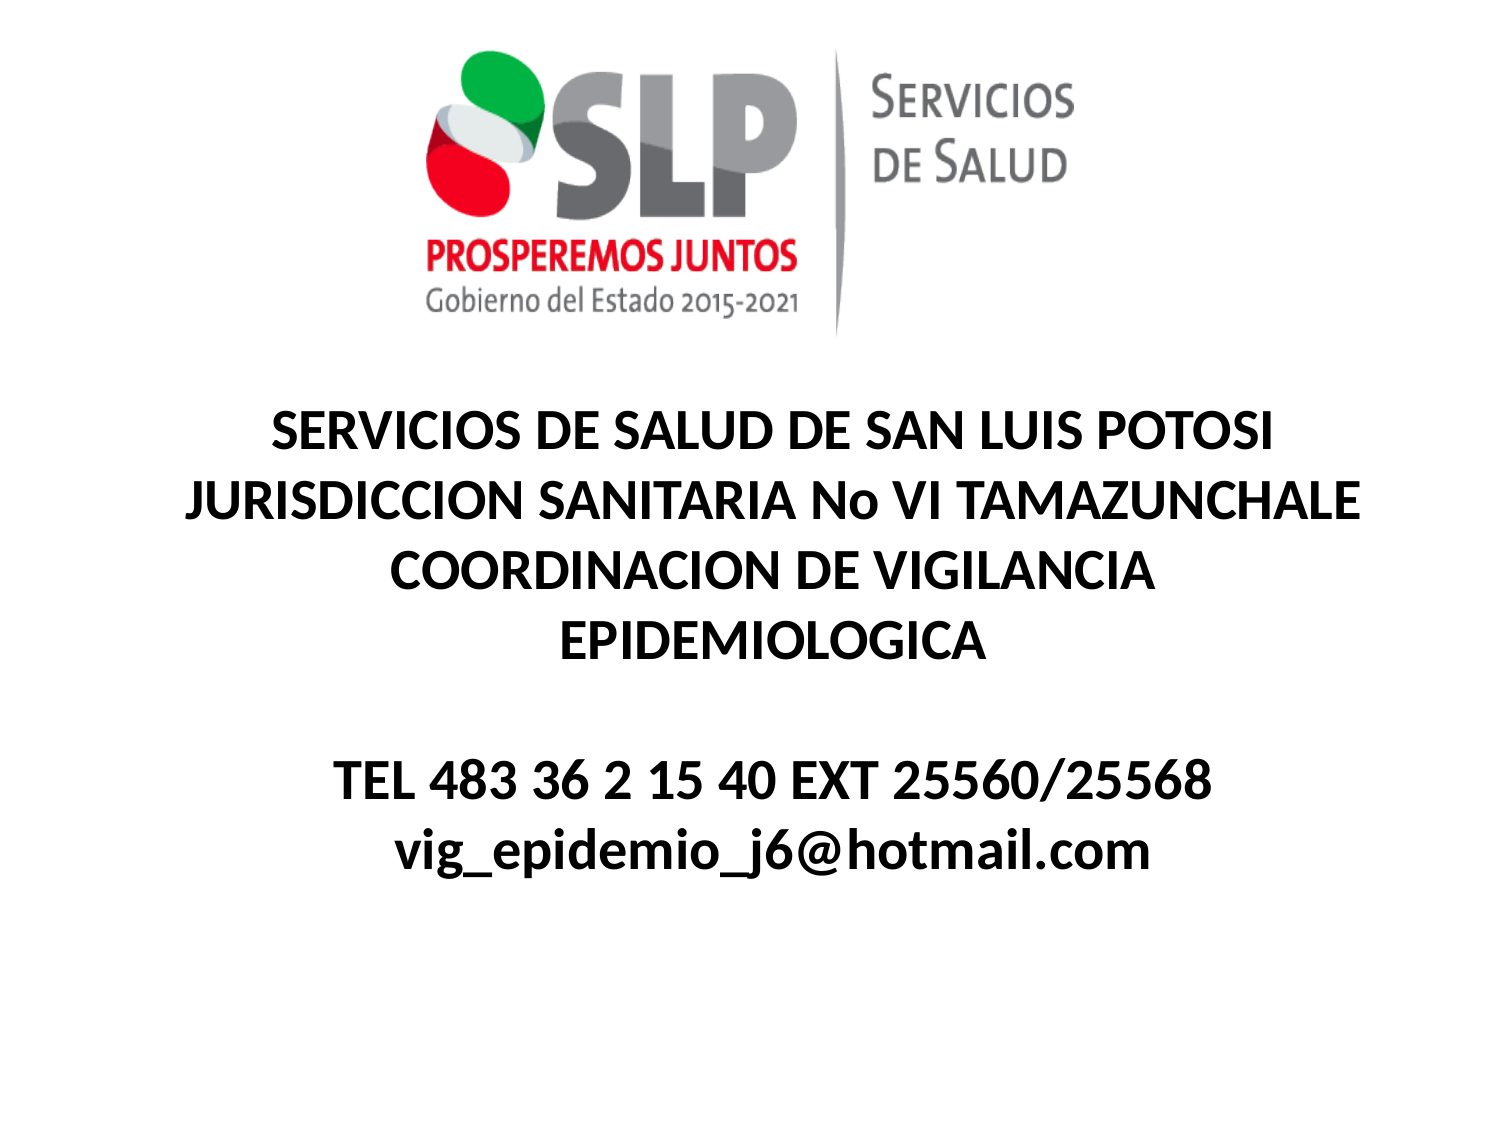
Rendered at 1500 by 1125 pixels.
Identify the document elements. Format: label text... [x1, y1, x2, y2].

picture [426, 50, 1074, 339]
text_box SERVICIOS DE SALUD DE SAN LUIS POTOSI JURISDICCION SANITARIA No VI TAMAZUNCHALE COORDINACION DE VIGILANCIA EPIDEMIOLOGICA TEL 483 36 2 15 40 EXT 25560/25568 vig_epidemio_j6@hotmail.com [163, 383, 1383, 1099]
